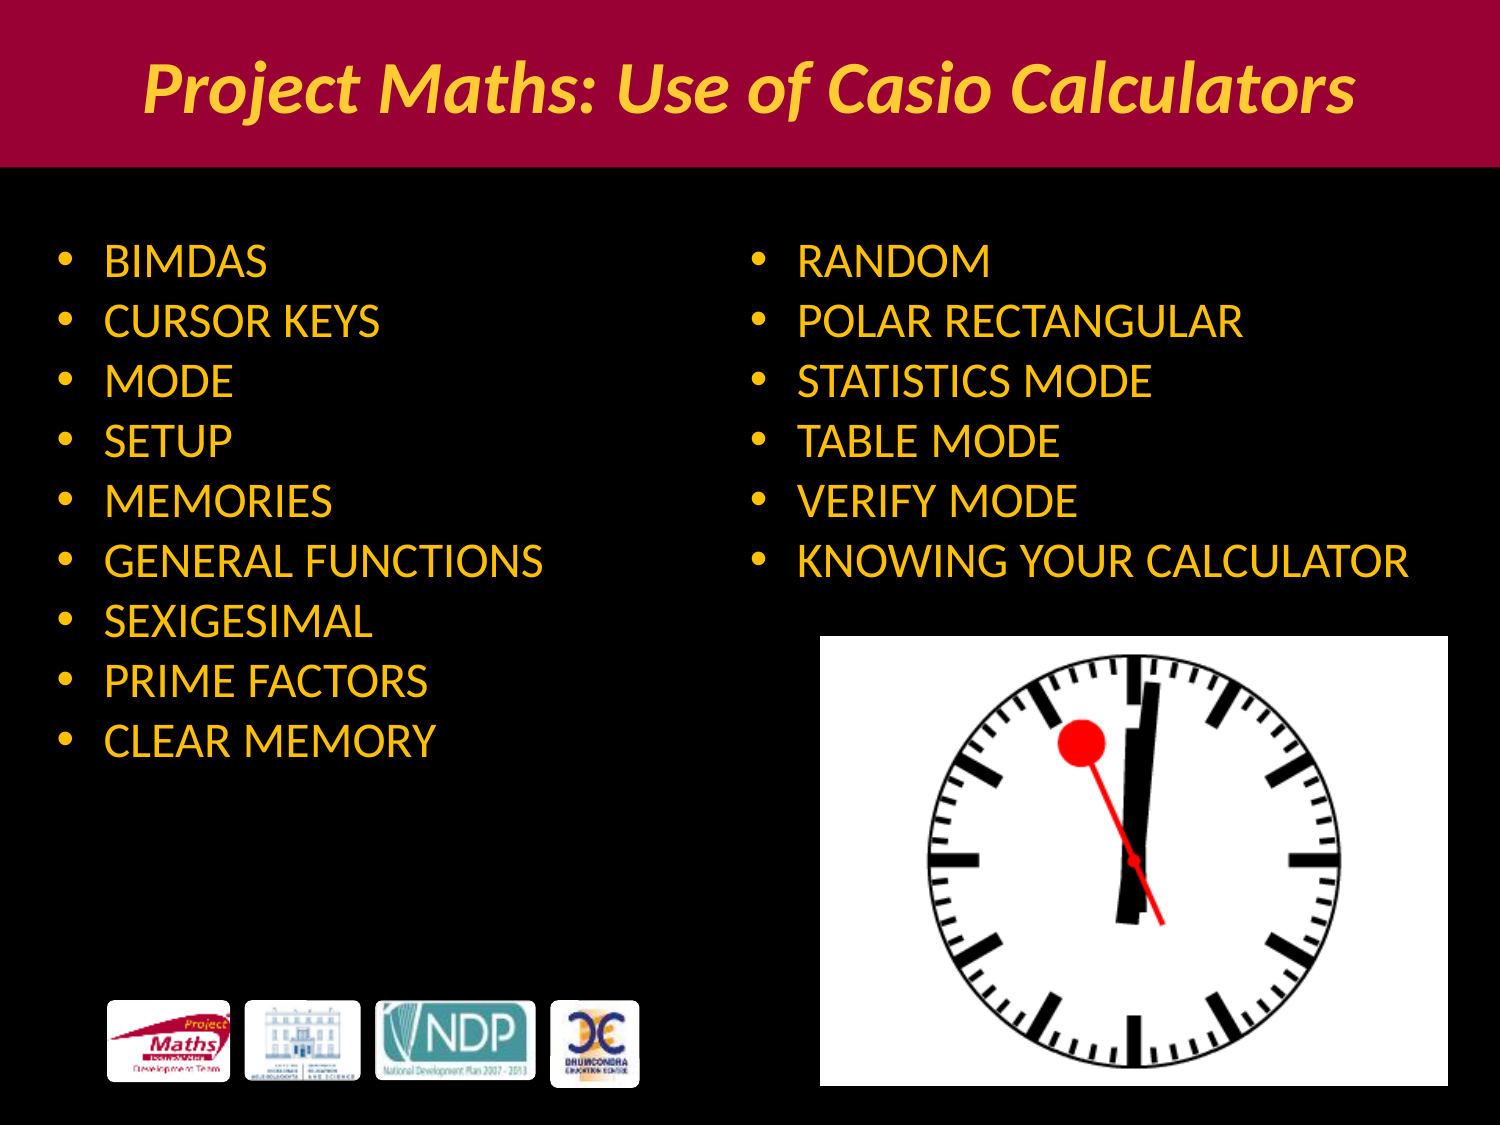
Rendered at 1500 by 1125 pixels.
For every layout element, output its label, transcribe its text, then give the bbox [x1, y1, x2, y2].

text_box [106, 1000, 640, 1089]
text_box Project Maths: Use of Casio Calculators [0, 0, 1500, 168]
picture [820, 636, 1448, 1086]
